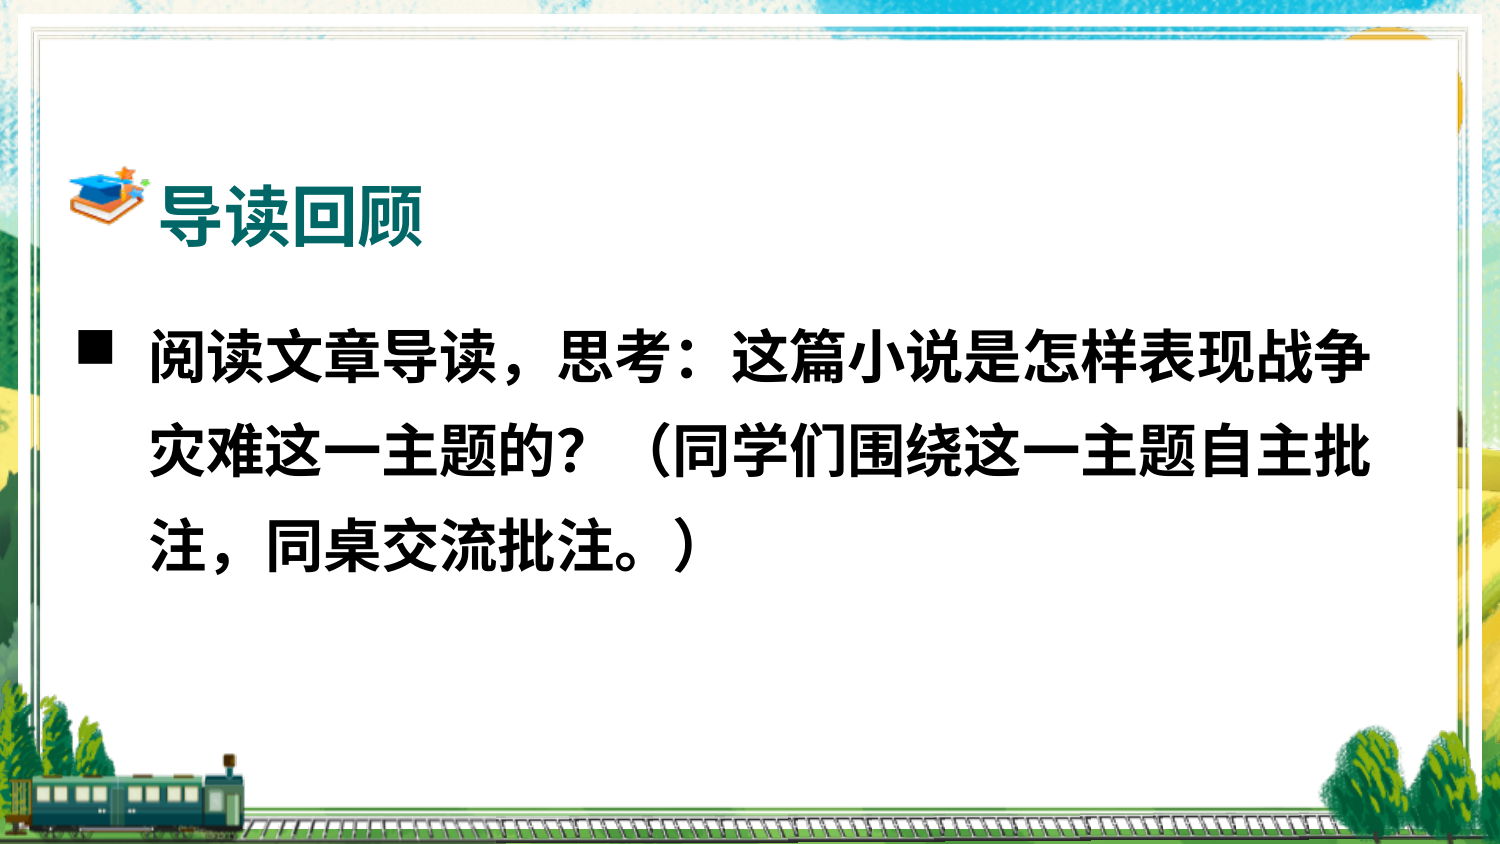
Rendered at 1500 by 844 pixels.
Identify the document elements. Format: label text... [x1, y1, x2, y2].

picture [0, 0, 1500, 844]
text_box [58, 151, 451, 262]
text_box 阅读文章导读，思考：这篇小说是怎样表现战争灾难这一主题的？（同学们围绕这一主题自主批注，同桌交流批注。） [58, 287, 1390, 586]
